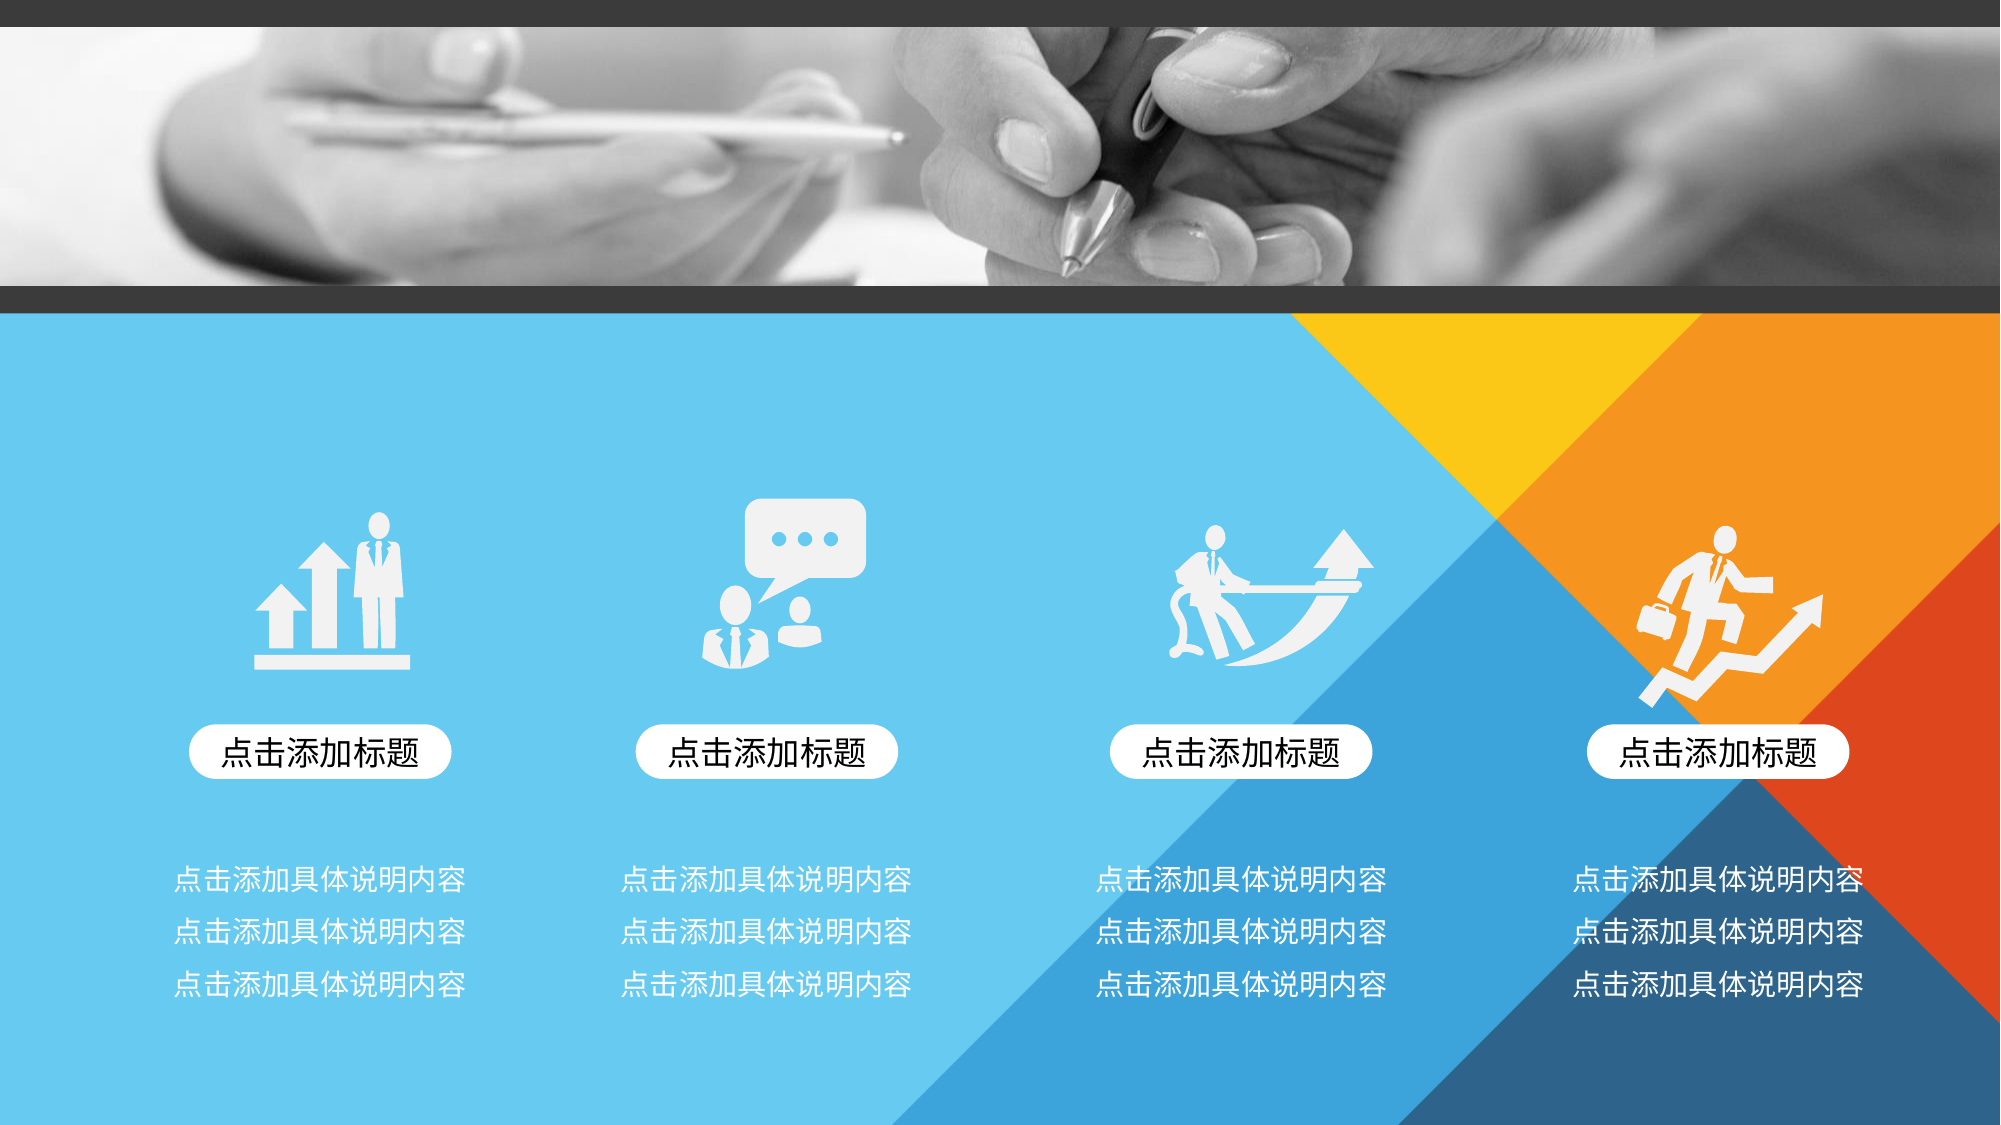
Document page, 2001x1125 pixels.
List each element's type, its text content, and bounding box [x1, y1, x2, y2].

text_box 点击添加标题 [1585, 723, 1851, 780]
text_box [254, 512, 411, 670]
text_box [0, 286, 2000, 314]
text_box 点击添加具体说明内容 点击添加具体说明内容 点击添加具体说明内容 [580, 835, 954, 1009]
text_box 点击添加标题 [1108, 723, 1374, 780]
picture [0, 314, 2000, 1125]
text_box 点击添加标题 [187, 723, 453, 780]
text_box [0, 0, 2000, 27]
text_box 点击添加标题 [634, 723, 900, 780]
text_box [1167, 524, 1375, 668]
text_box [702, 498, 867, 669]
text_box 点击添加具体说明内容 点击添加具体说明内容 点击添加具体说明内容 [1531, 835, 1905, 1009]
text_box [1635, 524, 1824, 708]
picture [0, 27, 2000, 286]
text_box 点击添加具体说明内容 点击添加具体说明内容 点击添加具体说明内容 [133, 835, 507, 1009]
text_box 点击添加具体说明内容 点击添加具体说明内容 点击添加具体说明内容 [1054, 835, 1428, 1009]
